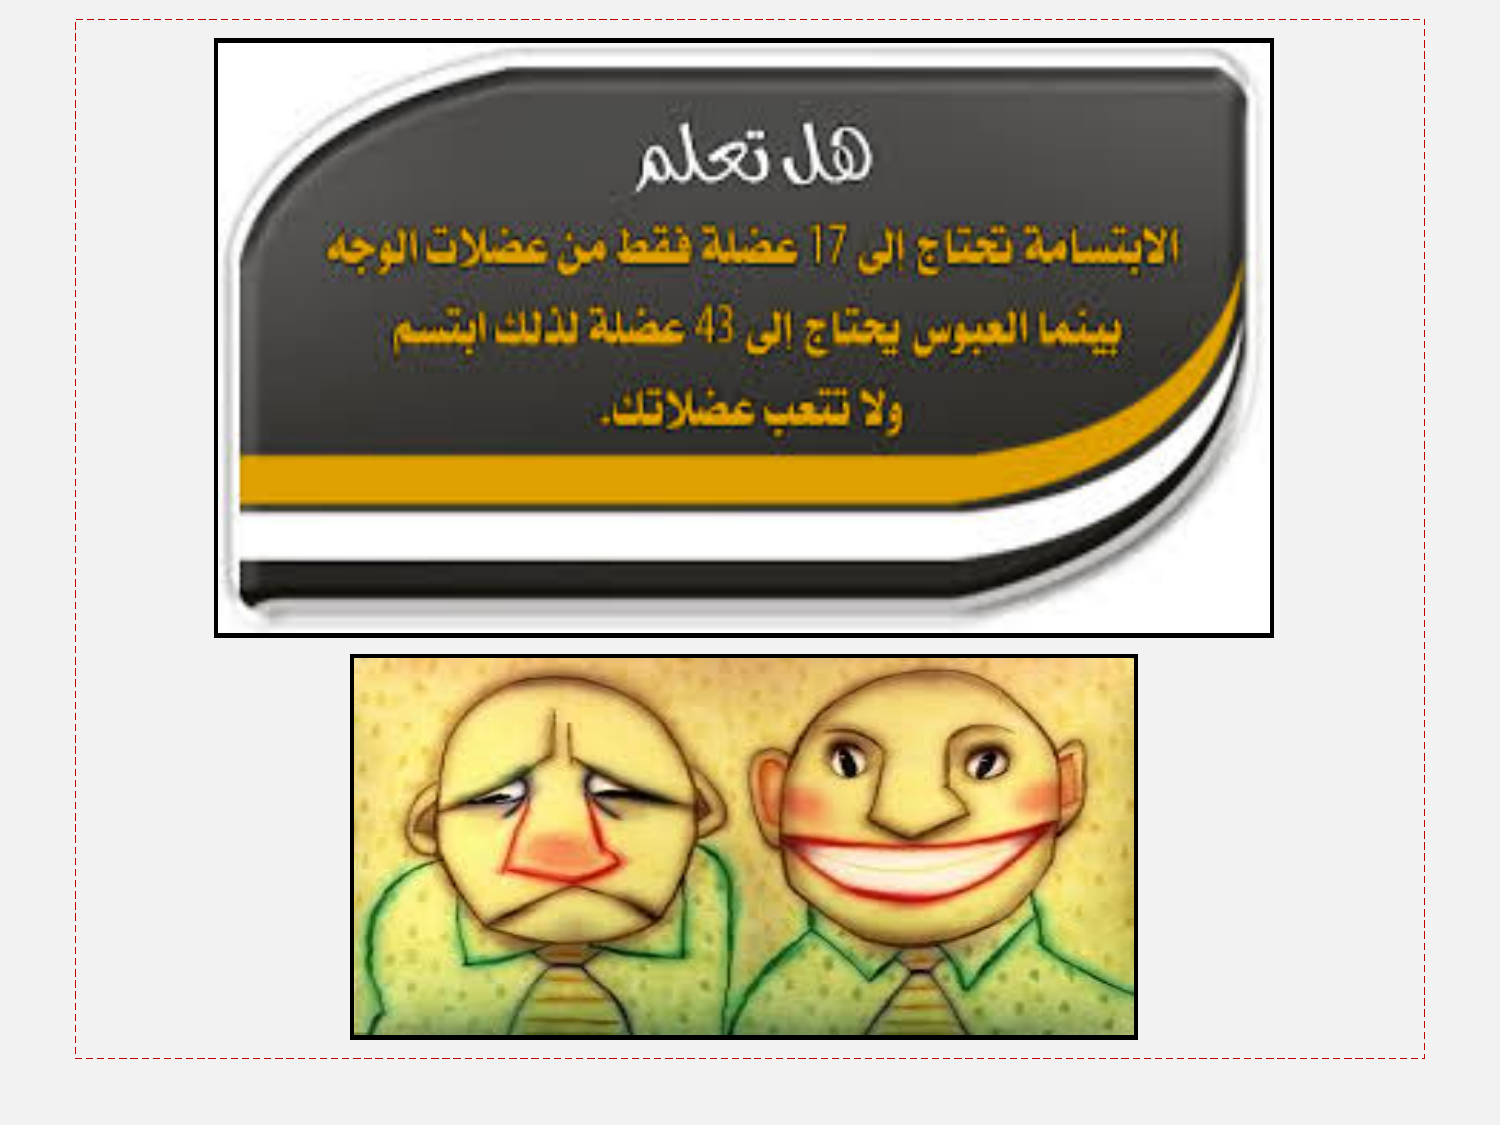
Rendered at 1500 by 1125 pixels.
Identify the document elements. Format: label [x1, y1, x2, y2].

picture [354, 658, 1135, 1036]
list [75, 19, 1425, 1059]
picture [218, 42, 1270, 634]
